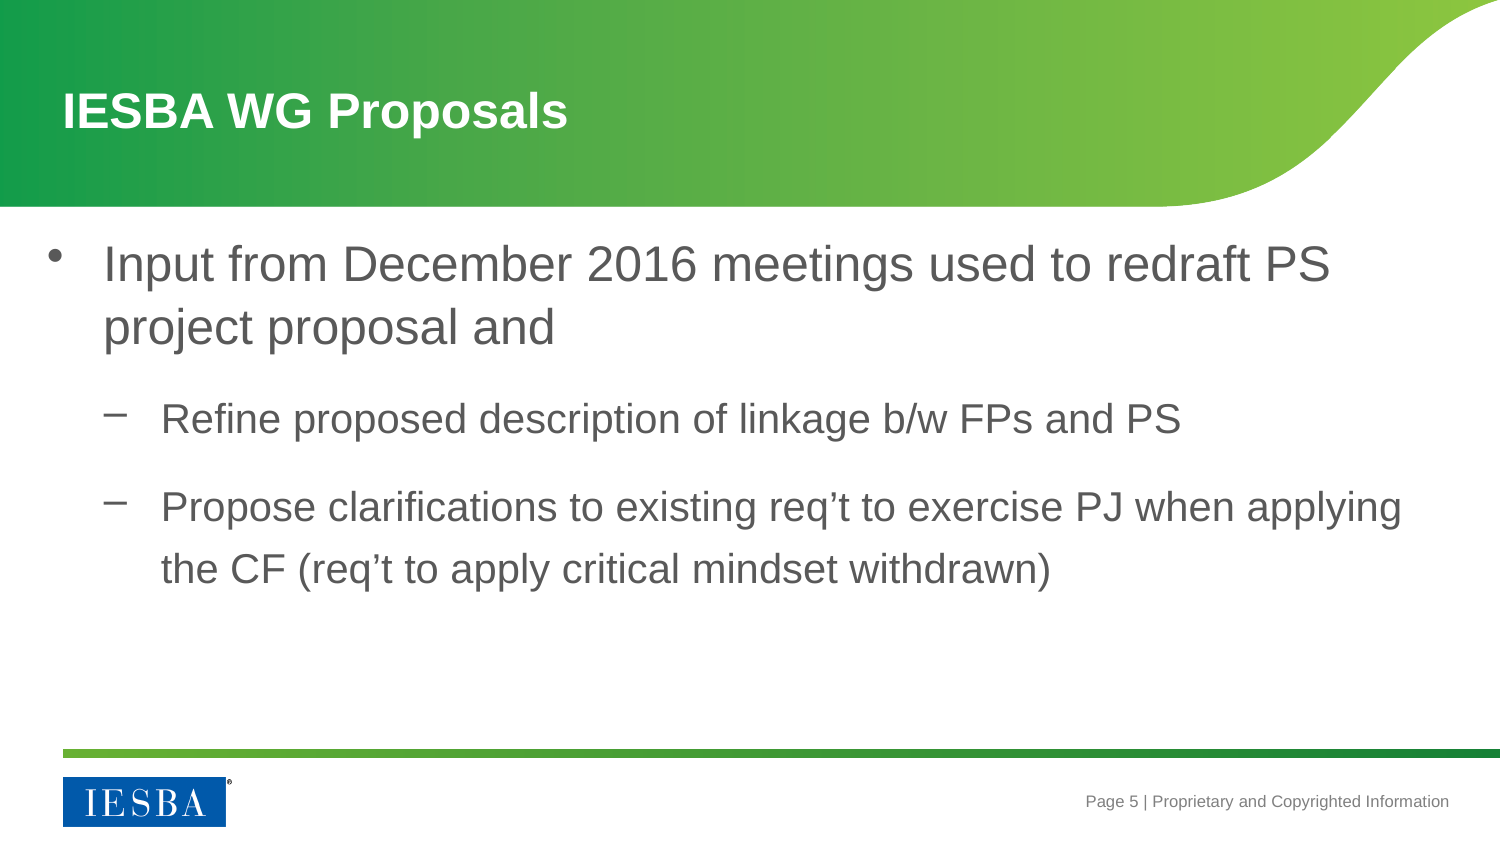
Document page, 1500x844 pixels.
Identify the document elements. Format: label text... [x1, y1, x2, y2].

picture [63, 777, 232, 827]
picture [0, 0, 1500, 207]
list Input from December 2016 meetings used to redraft PS project proposal and Refine proposed description of linkage b/w FPs and PS Propose clarifications to existing req’t to exercise PJ when applying the CF (req’t to apply critical mindset withdrawn) [31, 221, 1475, 747]
title IESBA WG Proposals [62, 75, 1300, 142]
